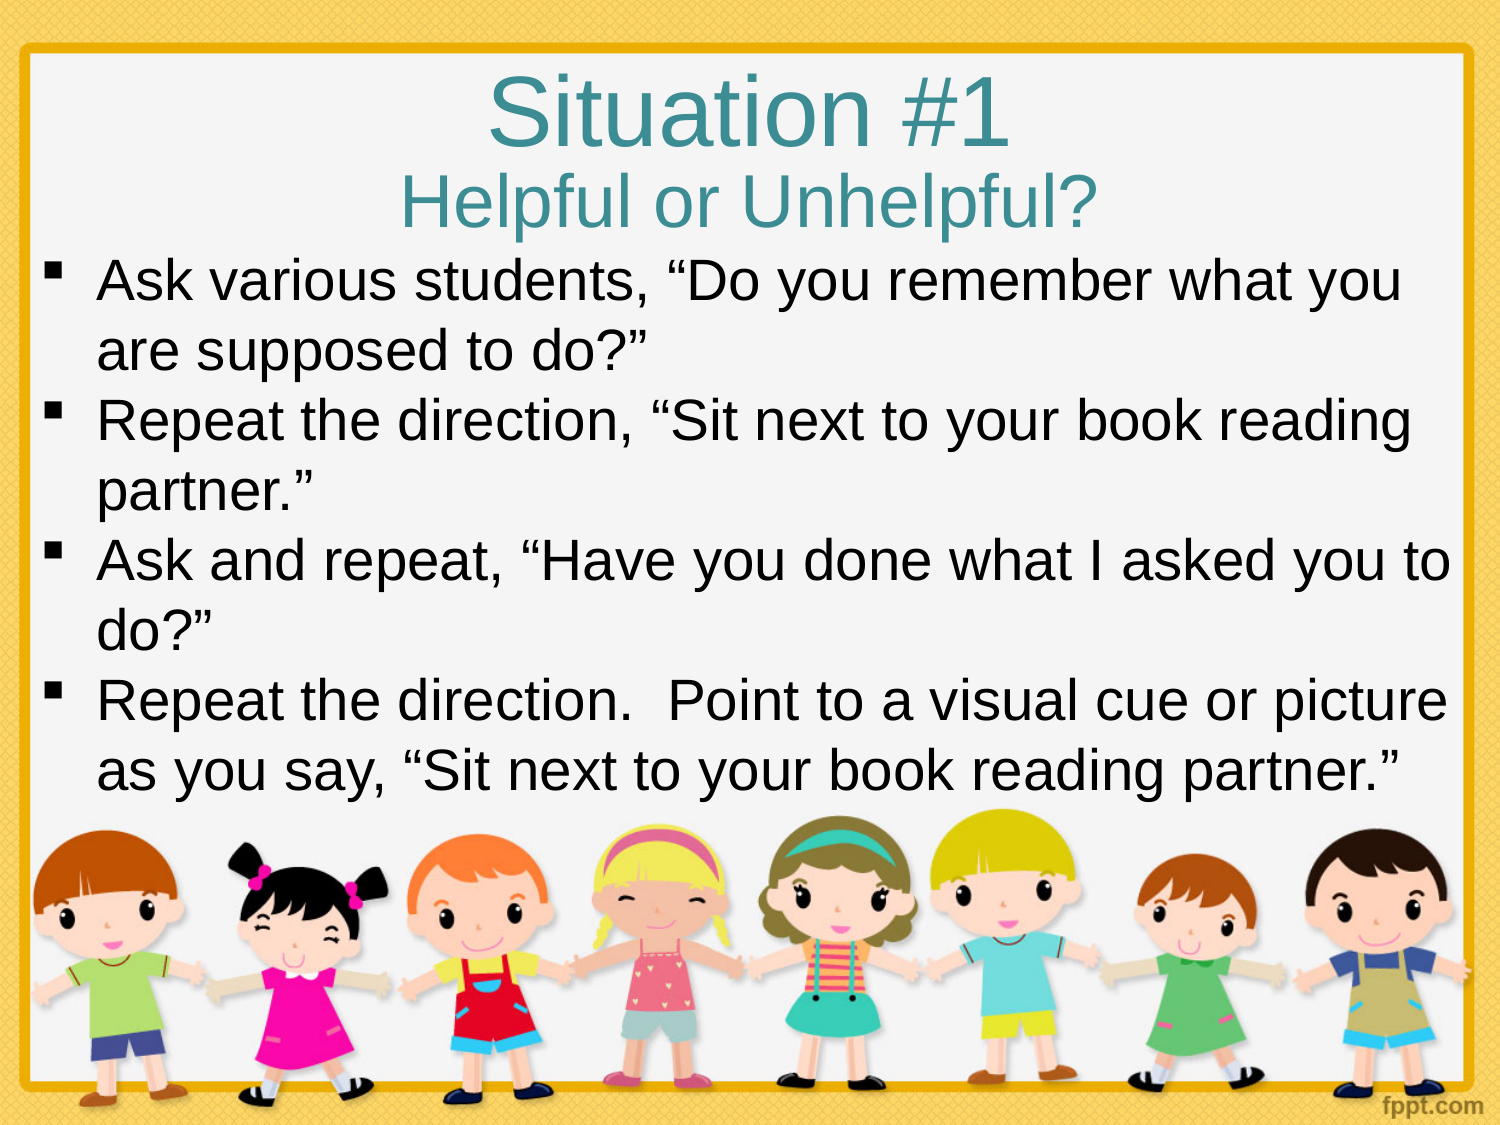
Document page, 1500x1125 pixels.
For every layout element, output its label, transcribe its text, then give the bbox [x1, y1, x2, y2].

picture [0, 0, 1500, 1125]
title Situation #1 [75, 12, 1425, 145]
list Helpful or Unhelpful? Ask various students, “Do you remember what you are supposed to do?” Repeat the direction, “Sit next to your book reading partner.” Ask and repeat, “Have you done what I asked you to do?” Repeat the direction. Point to a visual cue or picture as you say, “Sit next to your book reading partner.” [24, 145, 1475, 988]
